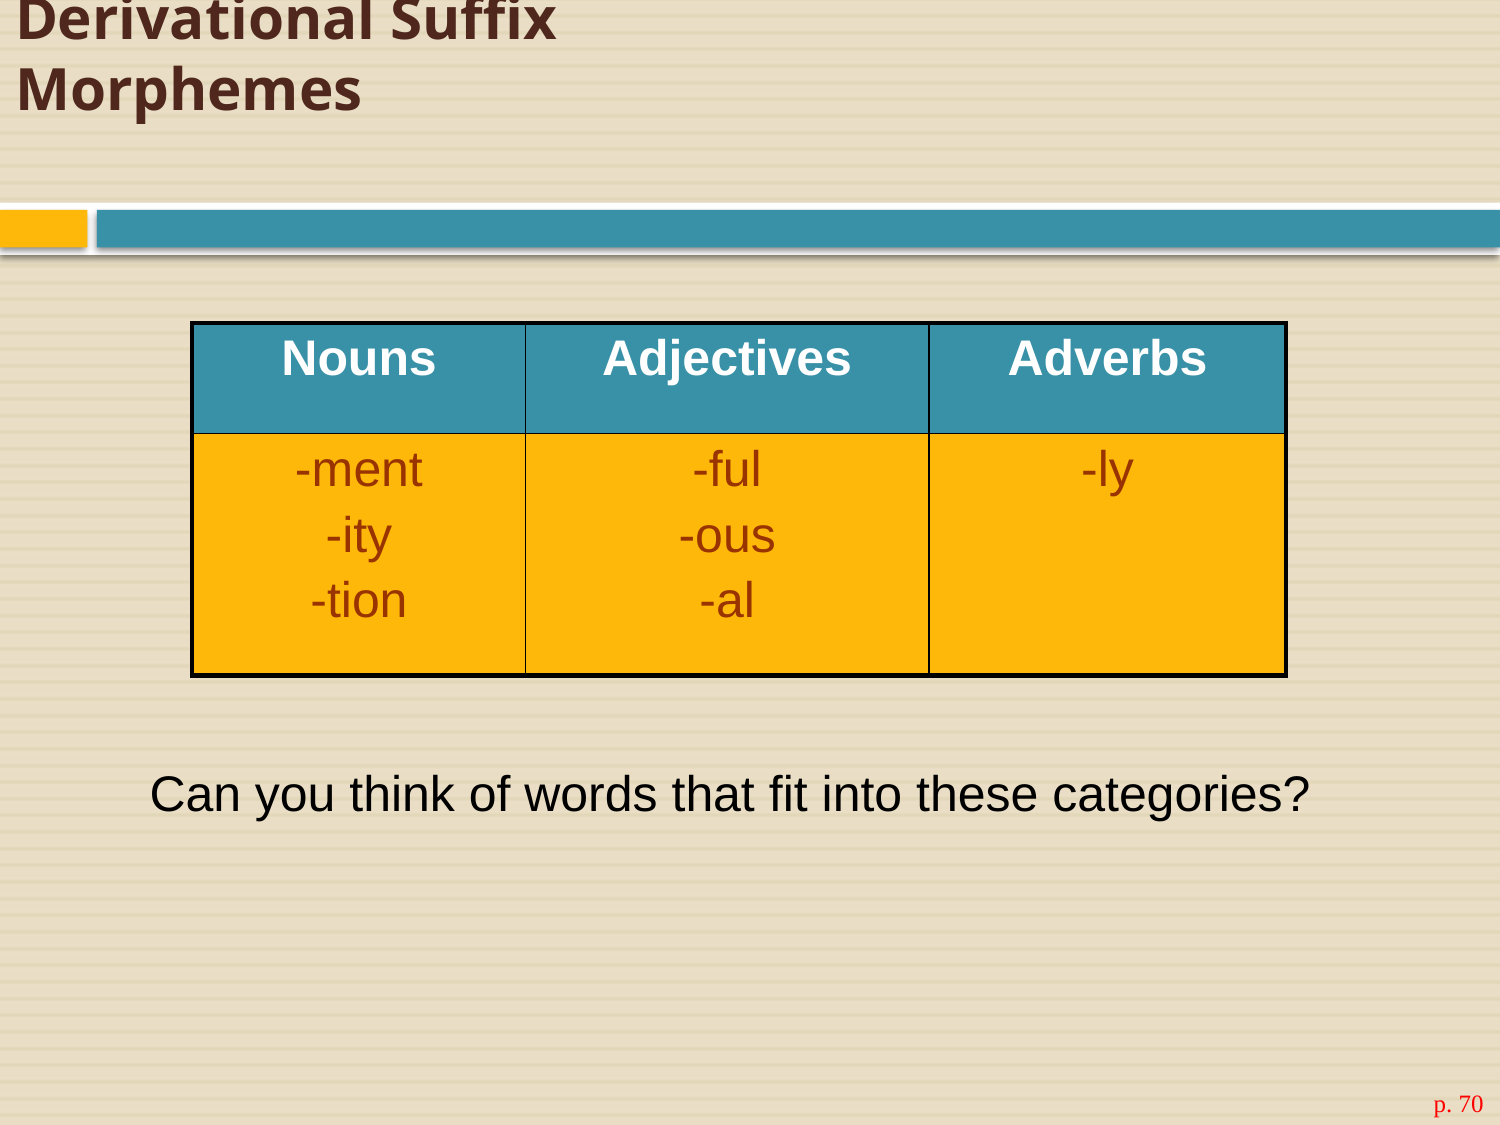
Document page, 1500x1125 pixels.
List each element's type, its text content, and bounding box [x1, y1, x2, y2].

table_cell -ful -ous -al [526, 434, 928, 673]
table_cell -ment -ity -tion [194, 434, 525, 673]
table_header Adjectives [526, 325, 928, 433]
table_header Adverbs [930, 325, 1284, 433]
text_box p. 70 [1419, 1079, 1500, 1125]
title Derivational Suffix Morphemes [0, 0, 901, 104]
text_box Can you think of words that fit into these categories? [134, 753, 1335, 829]
table_header Nouns [194, 325, 525, 433]
table_cell -ly [930, 434, 1284, 673]
